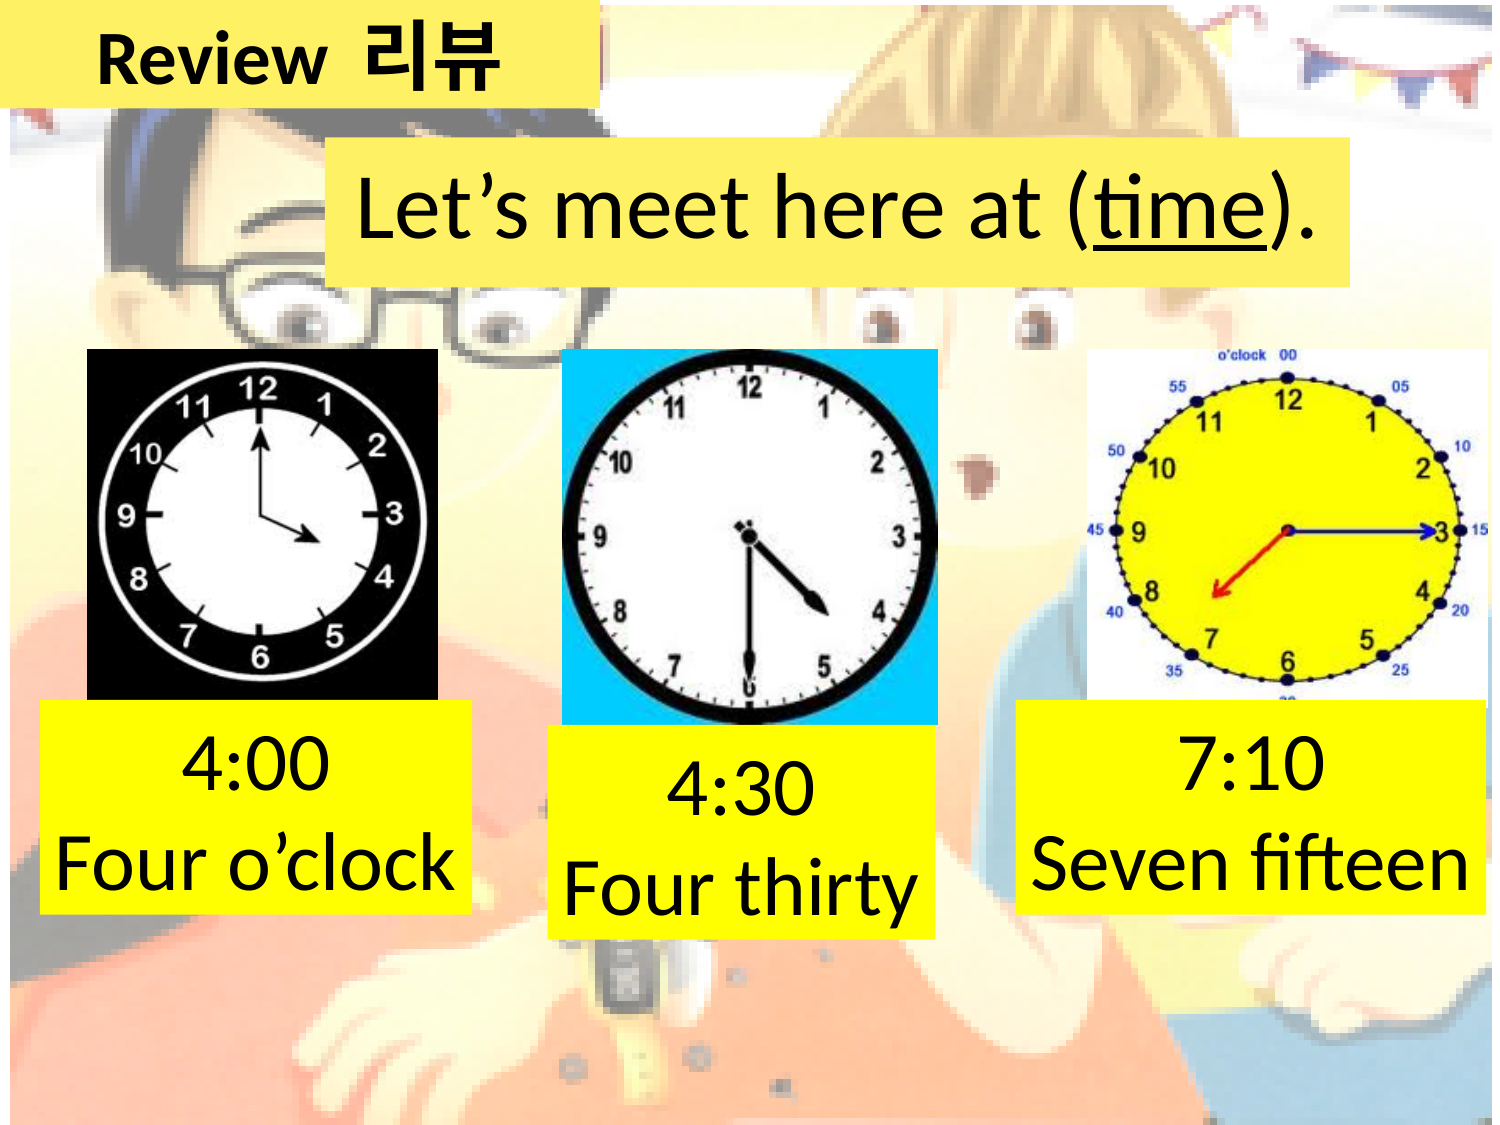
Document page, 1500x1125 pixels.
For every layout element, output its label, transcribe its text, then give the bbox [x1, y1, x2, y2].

picture [10, 0, 1500, 1125]
text_box Review 리뷰 [0, 0, 8, 109]
